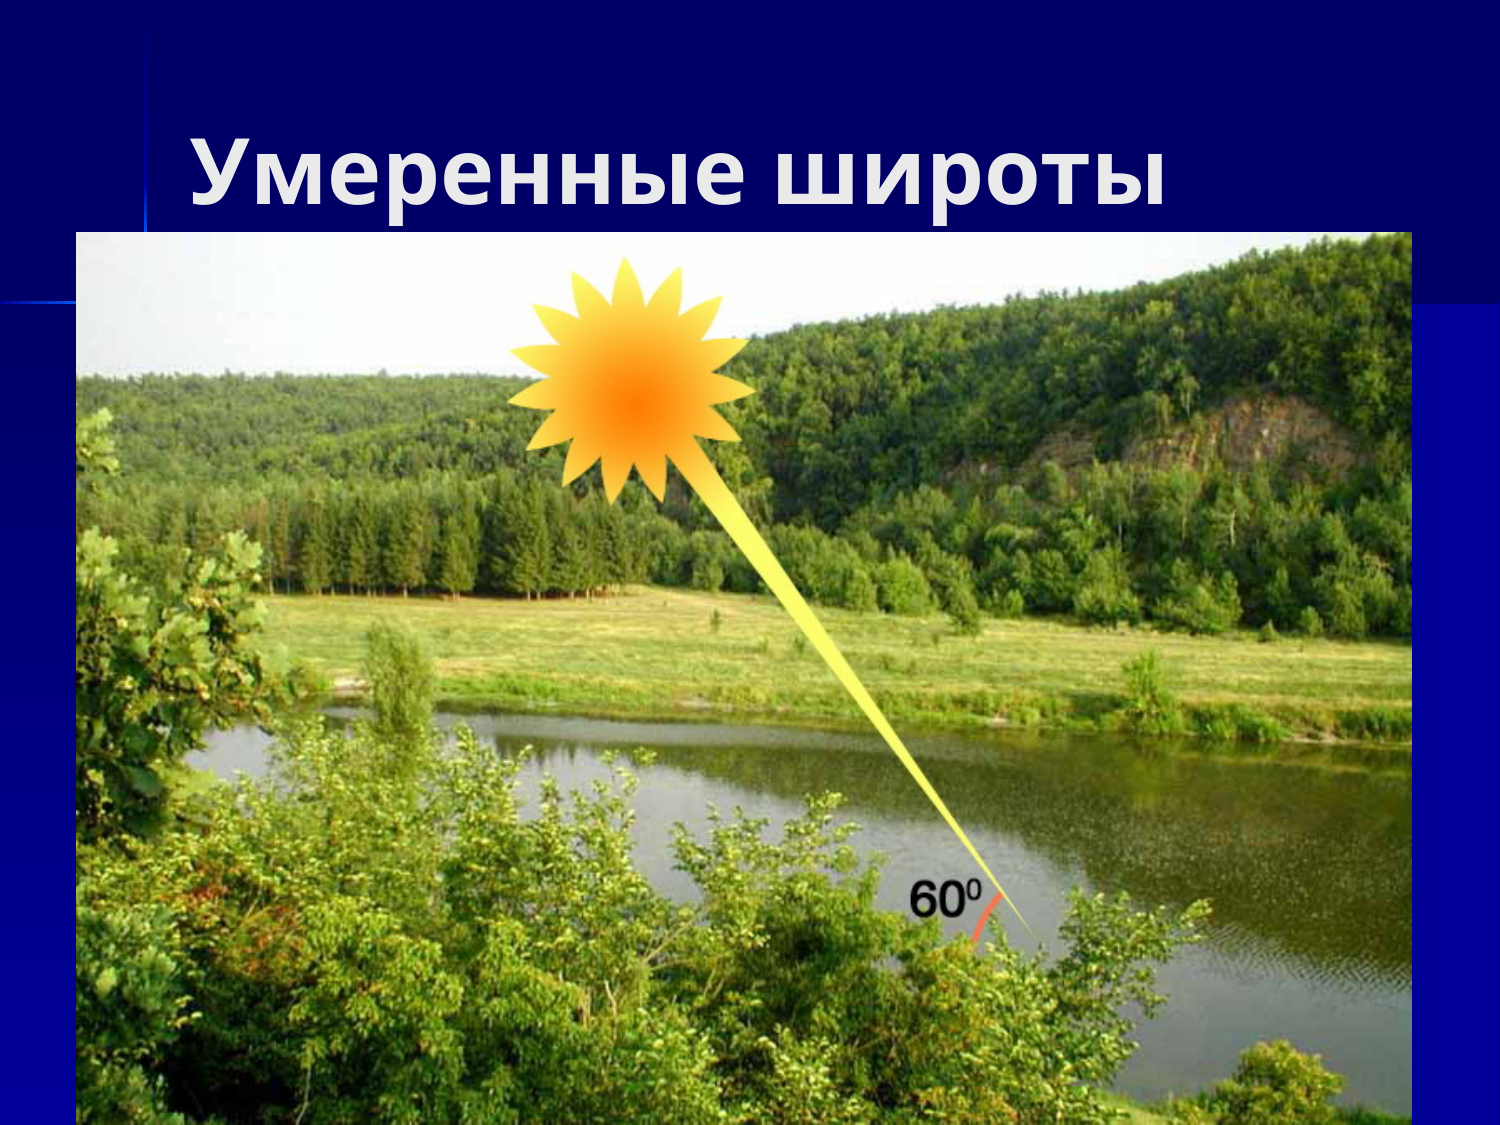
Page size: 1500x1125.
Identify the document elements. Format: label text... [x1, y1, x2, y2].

title Умеренные широты [174, 50, 1413, 233]
picture [76, 232, 1412, 1125]
